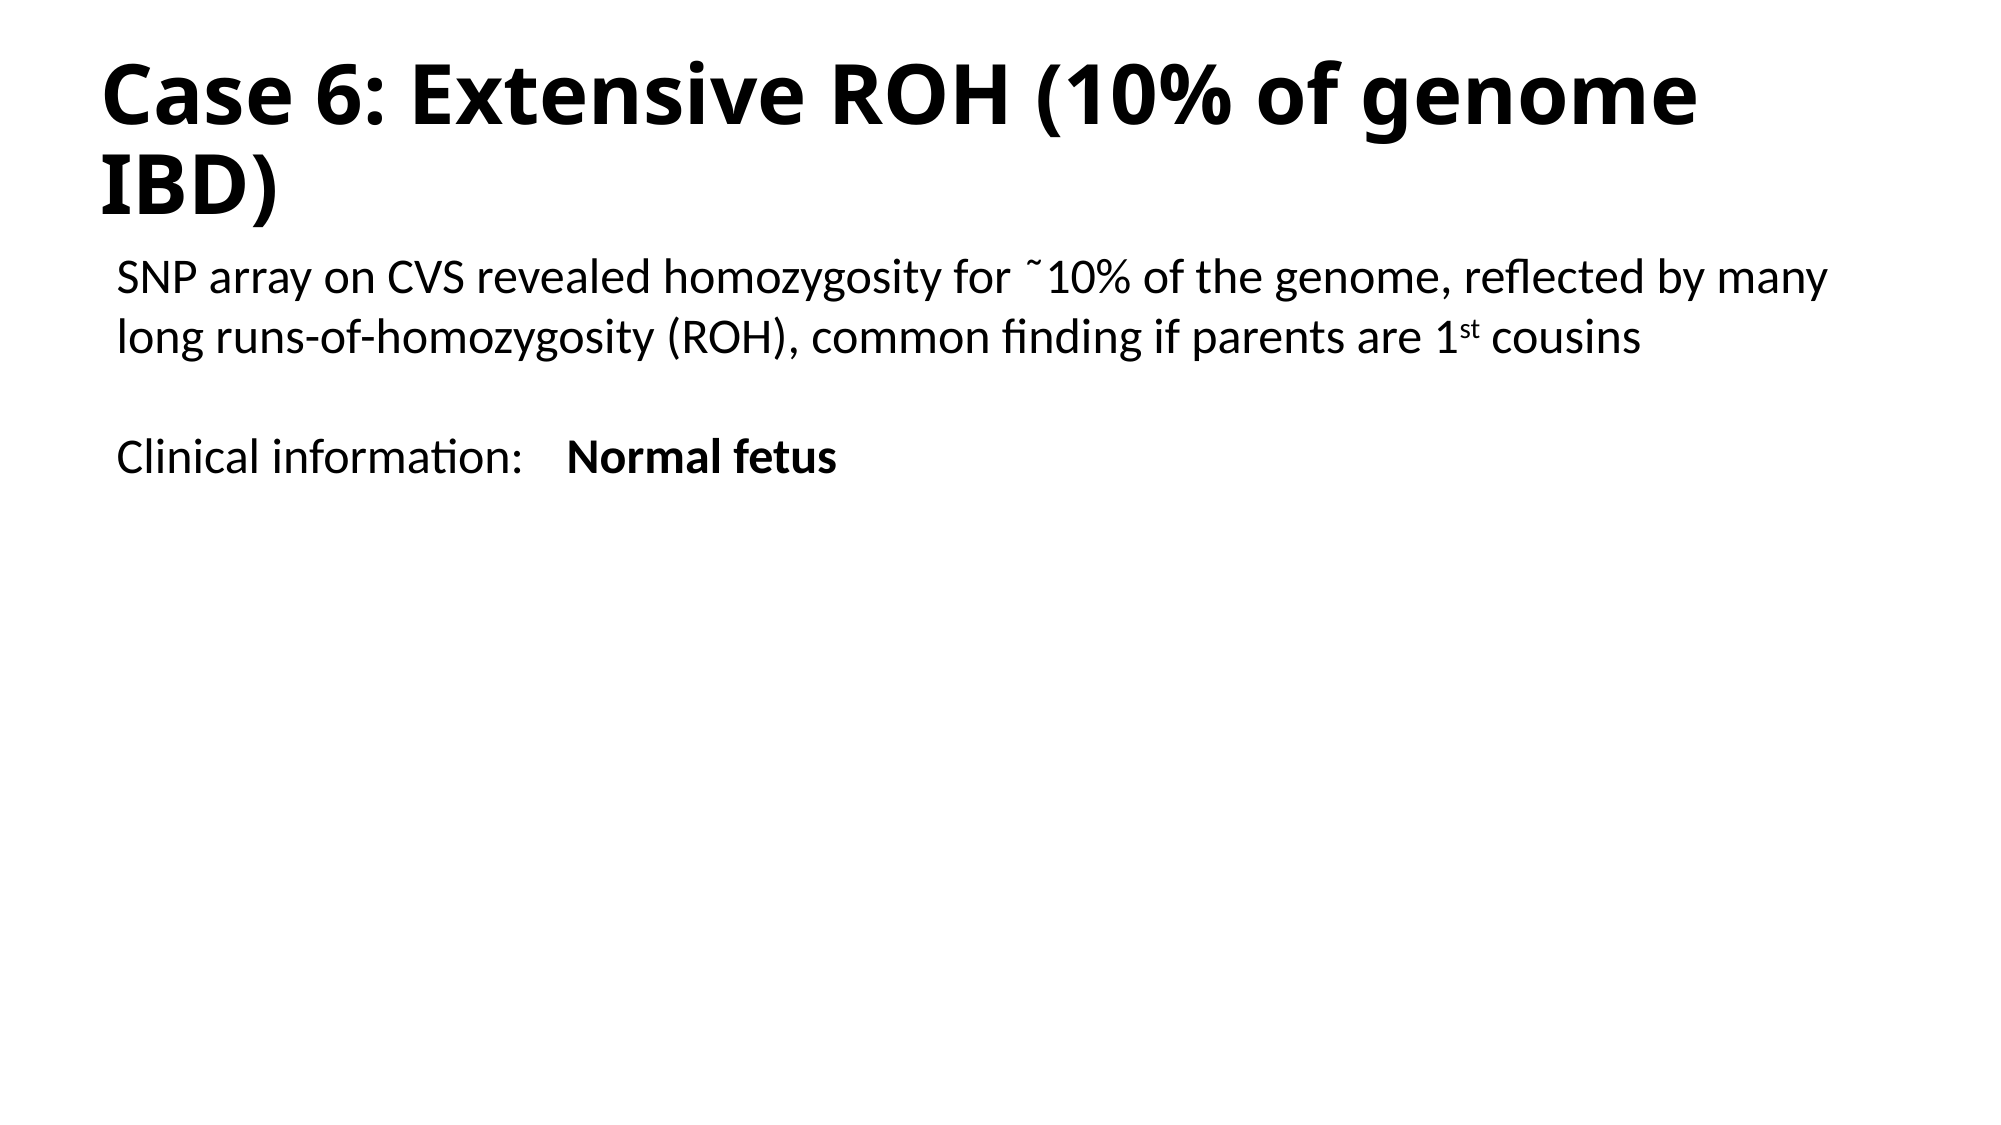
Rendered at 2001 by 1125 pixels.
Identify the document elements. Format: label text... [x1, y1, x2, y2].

title Case 6: Extensive ROH (10% of genome IBD) [85, 33, 1811, 252]
text_box SNP array on CVS revealed homozygosity for ˜10% of the genome, reflected by many long runs-of-homozygosity (ROH), common finding if parents are 1st cousins Clinical information: Normal fetus [101, 236, 1898, 552]
